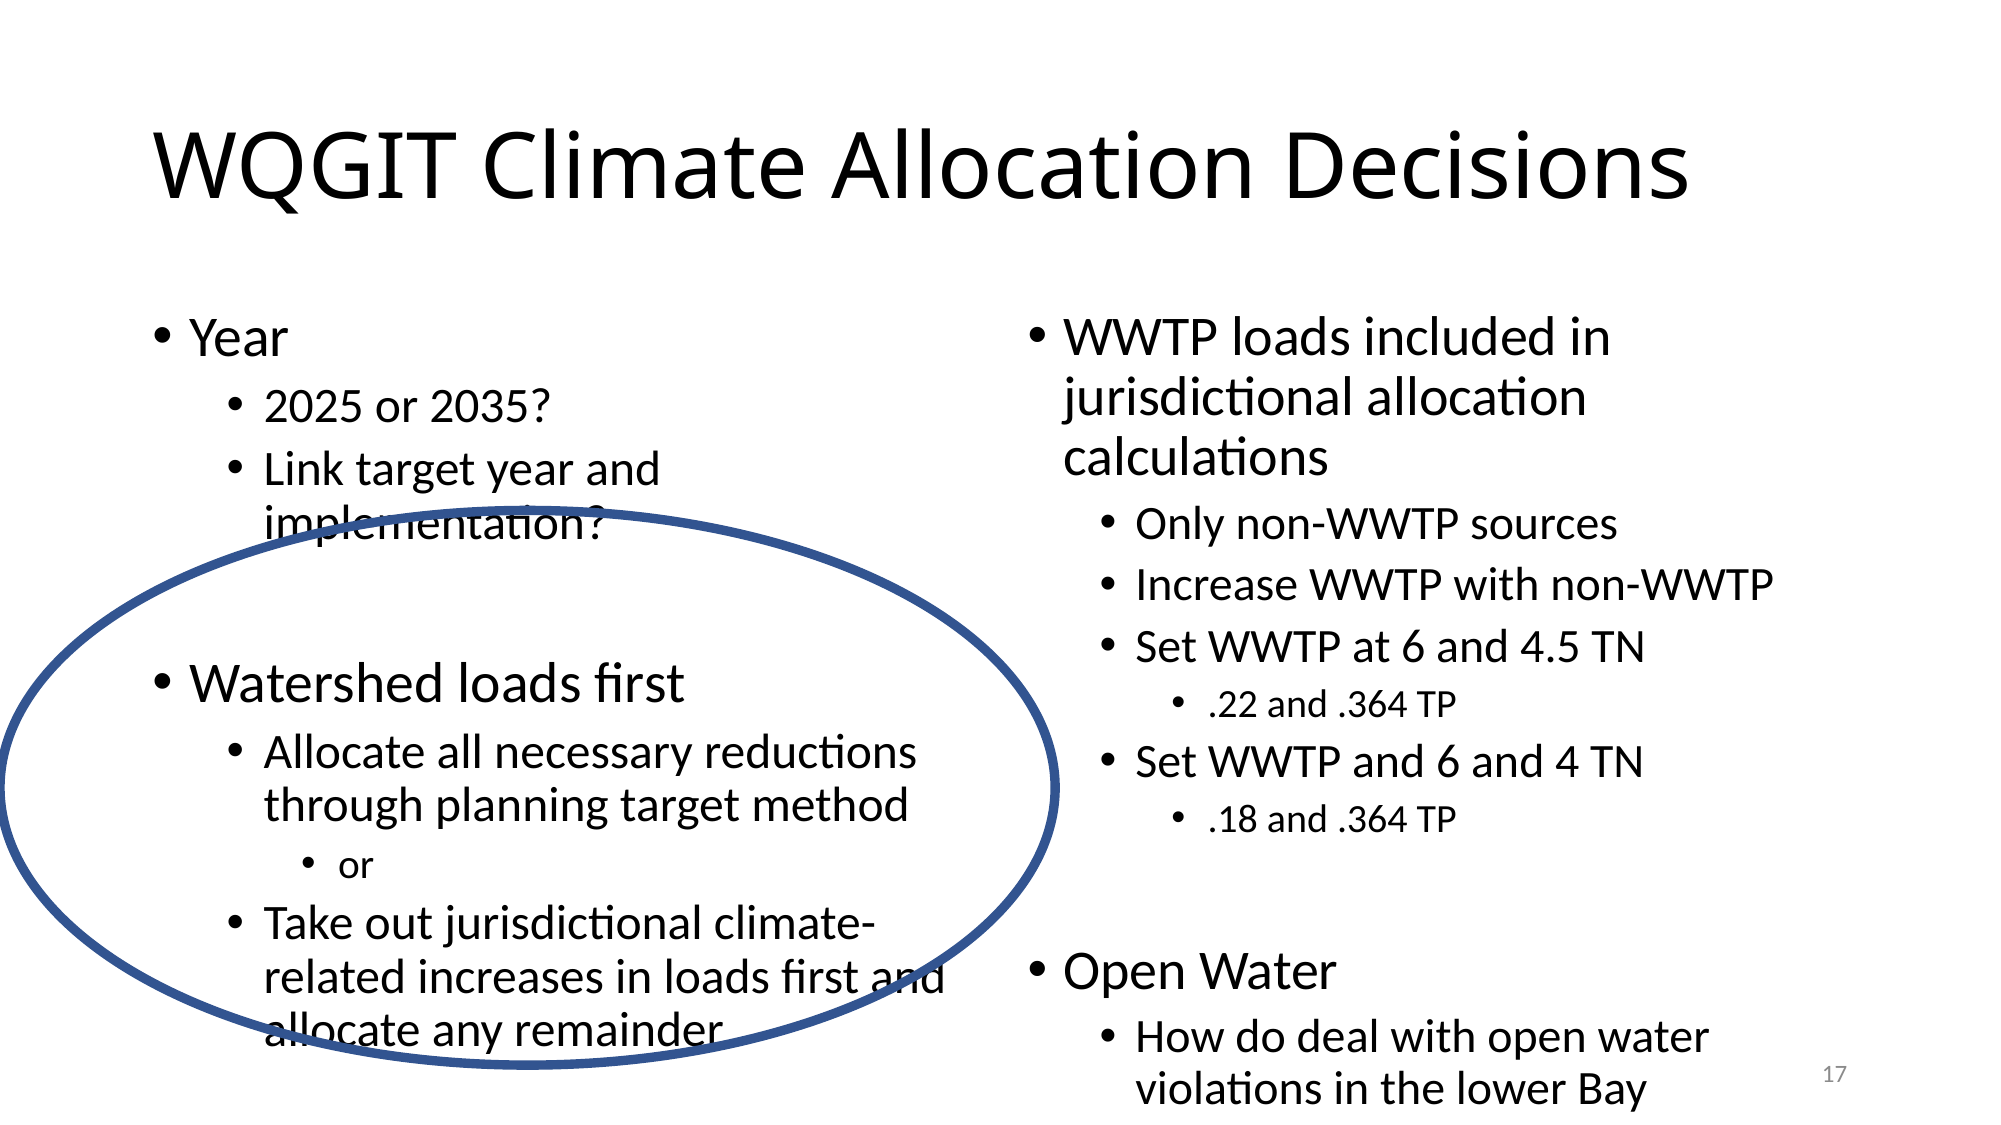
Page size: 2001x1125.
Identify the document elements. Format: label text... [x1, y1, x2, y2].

list Year 2025 or 2035? Link target year and implementation? Watershed loads first Allocate all necessary reductions through planning target method or Take out jurisdictional climate-related increases in loads first and allocate any remainder [137, 299, 988, 650]
list Year 2025 or 2035? Link target year and implementation? Watershed loads first Allocate all necessary reductions through planning target method or Take out jurisdictional climate-related increases in loads first and allocate any remainder [137, 976, 479, 1066]
list WWTP loads included in jurisdictional allocation calculations Only non-WWTP sources Increase WWTP with non-WWTP Set WWTP at 6 and 4.5 TN .22 and .364 TP Set WWTP and 6 and 4 TN .18 and .364 TP Open Water How do deal with open water violations in the lower Bay [1012, 299, 1863, 1125]
list Year 2025 or 2035? Link target year and implementation? Watershed loads first Allocate all necessary reductions through planning target method or Take out jurisdictional climate-related increases in loads first and allocate any remainder [576, 926, 988, 1066]
text_box [0, 509, 1057, 1067]
title WQGIT Climate Allocation Decisions [137, 59, 1863, 278]
slide_number 17 [1412, 1042, 1863, 1103]
